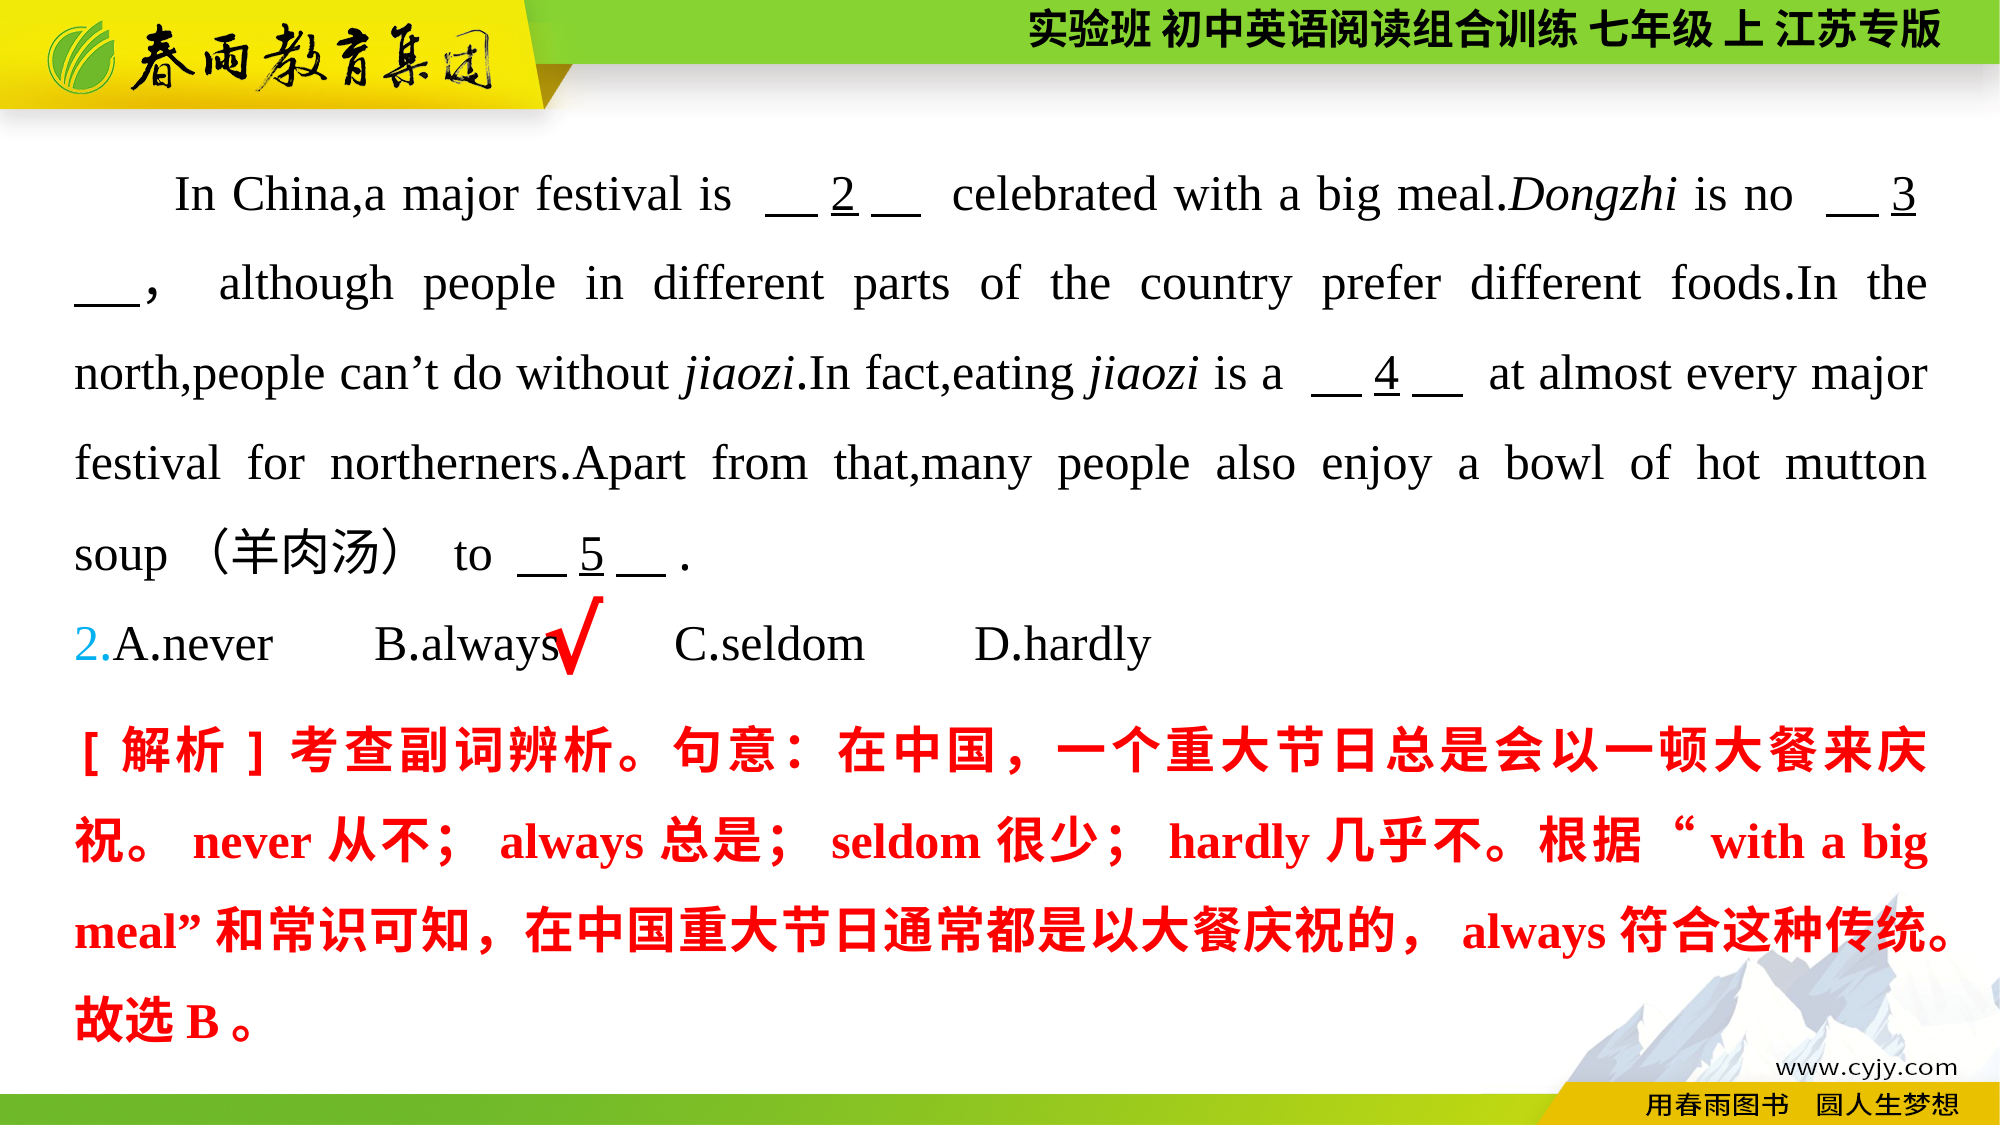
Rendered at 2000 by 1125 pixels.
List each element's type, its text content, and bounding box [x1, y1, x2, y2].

picture [0, 0, 2000, 1125]
list In China,a major festival is 2 celebrated with a big meal.Dongzhi is no 3 ，although people in different parts of the country prefer different foods.In the north,people can’t do without jiaozi.In fact,eating jiaozi is a 4 at almost every major festival for northerners.Apart from that,many people also enjoy a bowl of hot mutton soup（羊肉汤） to 5 . 2.A.never B.always C.seldom D.hardly [59, 122, 1944, 680]
text_box [解析]考查副词辨析。句意：在中国，一个重大节日总是会以一顿大餐来庆祝。never从不；always总是；seldom很少；hardly几乎不。根据“with a big meal”和常识可知，在中国重大节日通常都是以大餐庆祝的，always符合这种传统。故选B。 [59, 680, 1944, 1056]
